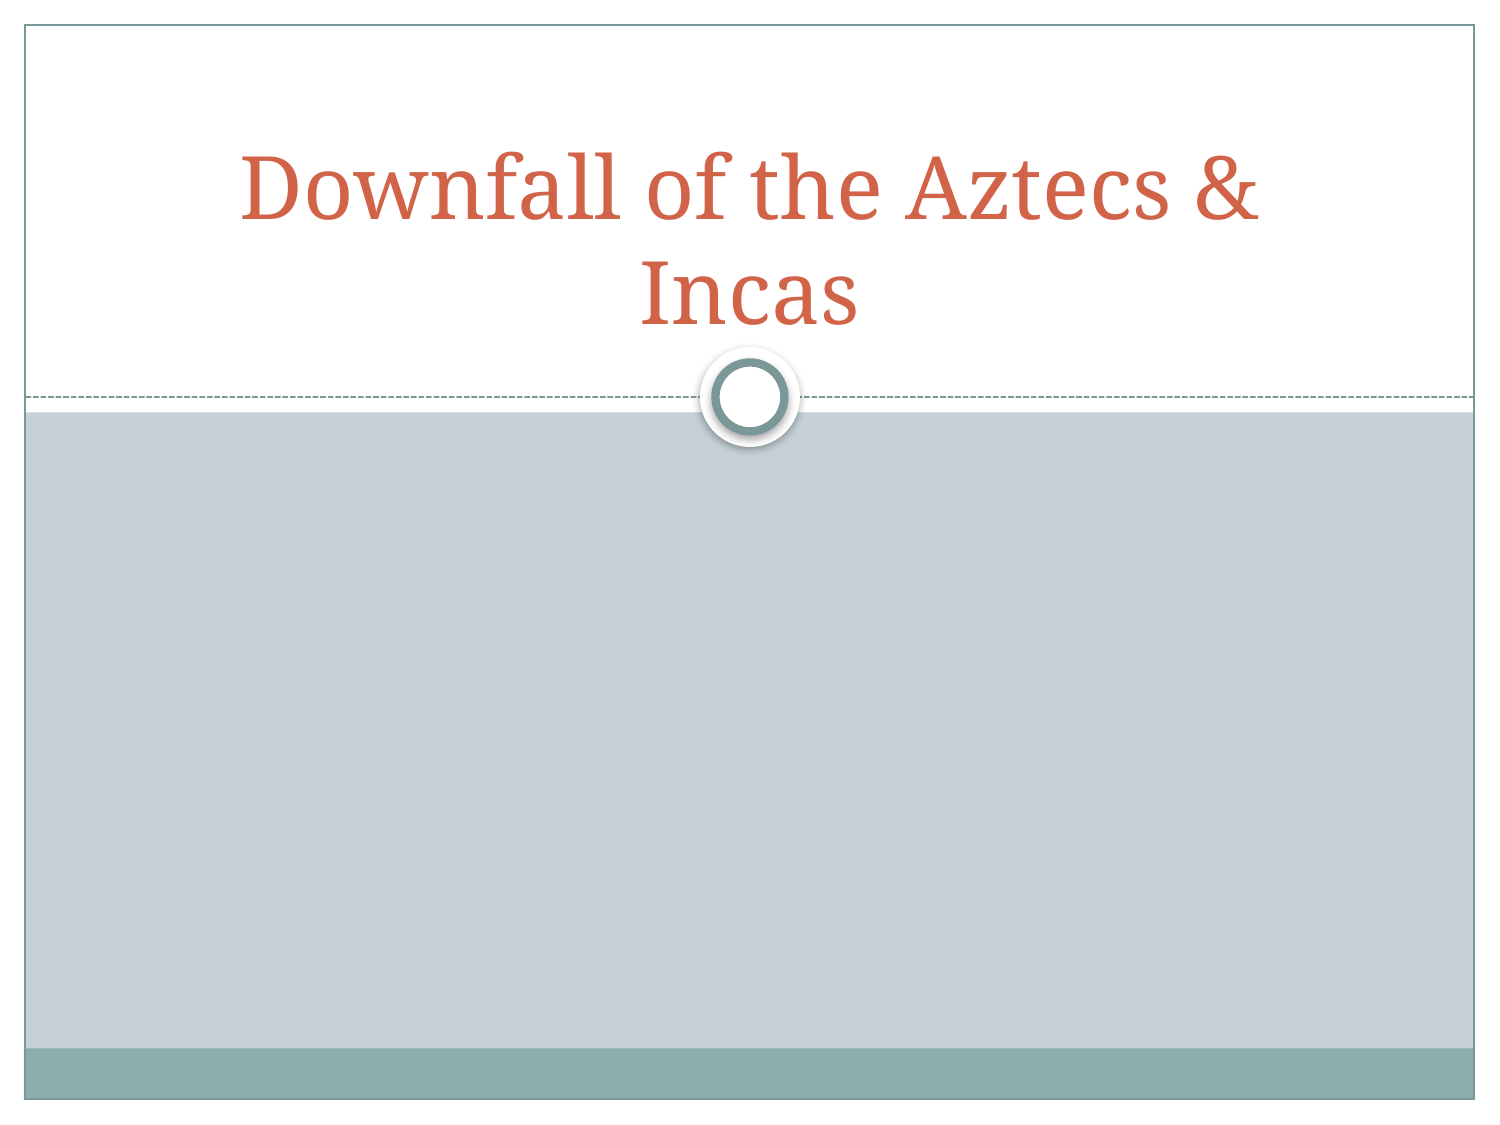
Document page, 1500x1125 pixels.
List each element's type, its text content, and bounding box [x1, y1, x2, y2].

title Downfall of the Aztecs & Incas [112, 62, 1388, 350]
